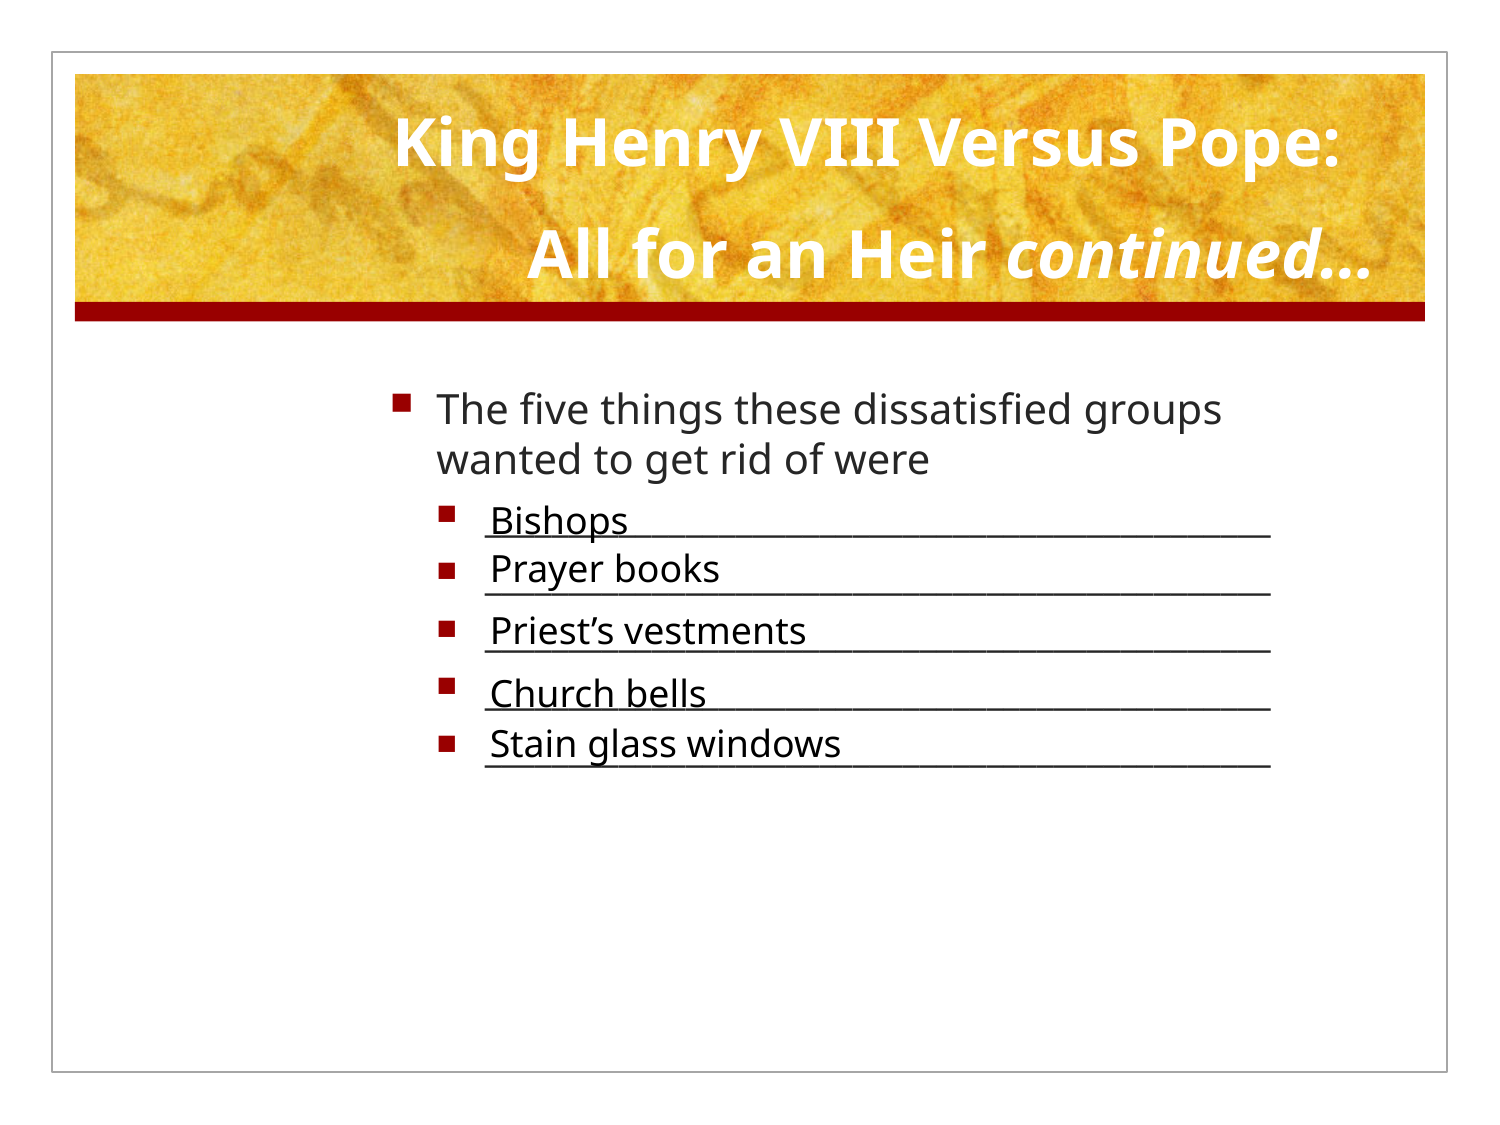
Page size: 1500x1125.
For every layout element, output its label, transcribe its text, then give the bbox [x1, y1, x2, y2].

list The five things these dissatisfied groups wanted to get rid of were _______________________________________________ _______________________________________________ _______________________________________________ _______________________________________________ _______________________________________________ [375, 375, 1392, 1005]
text_box Bishops [474, 489, 1113, 550]
text_box Stain glass windows [474, 712, 1025, 773]
text_box Priest’s vestments [474, 599, 963, 660]
picture [75, 74, 1425, 301]
text_box Prayer books [474, 537, 963, 598]
title King Henry VIII Versus Pope: All for an Heir continued… [108, 74, 1392, 292]
text_box Church bells [474, 662, 925, 712]
